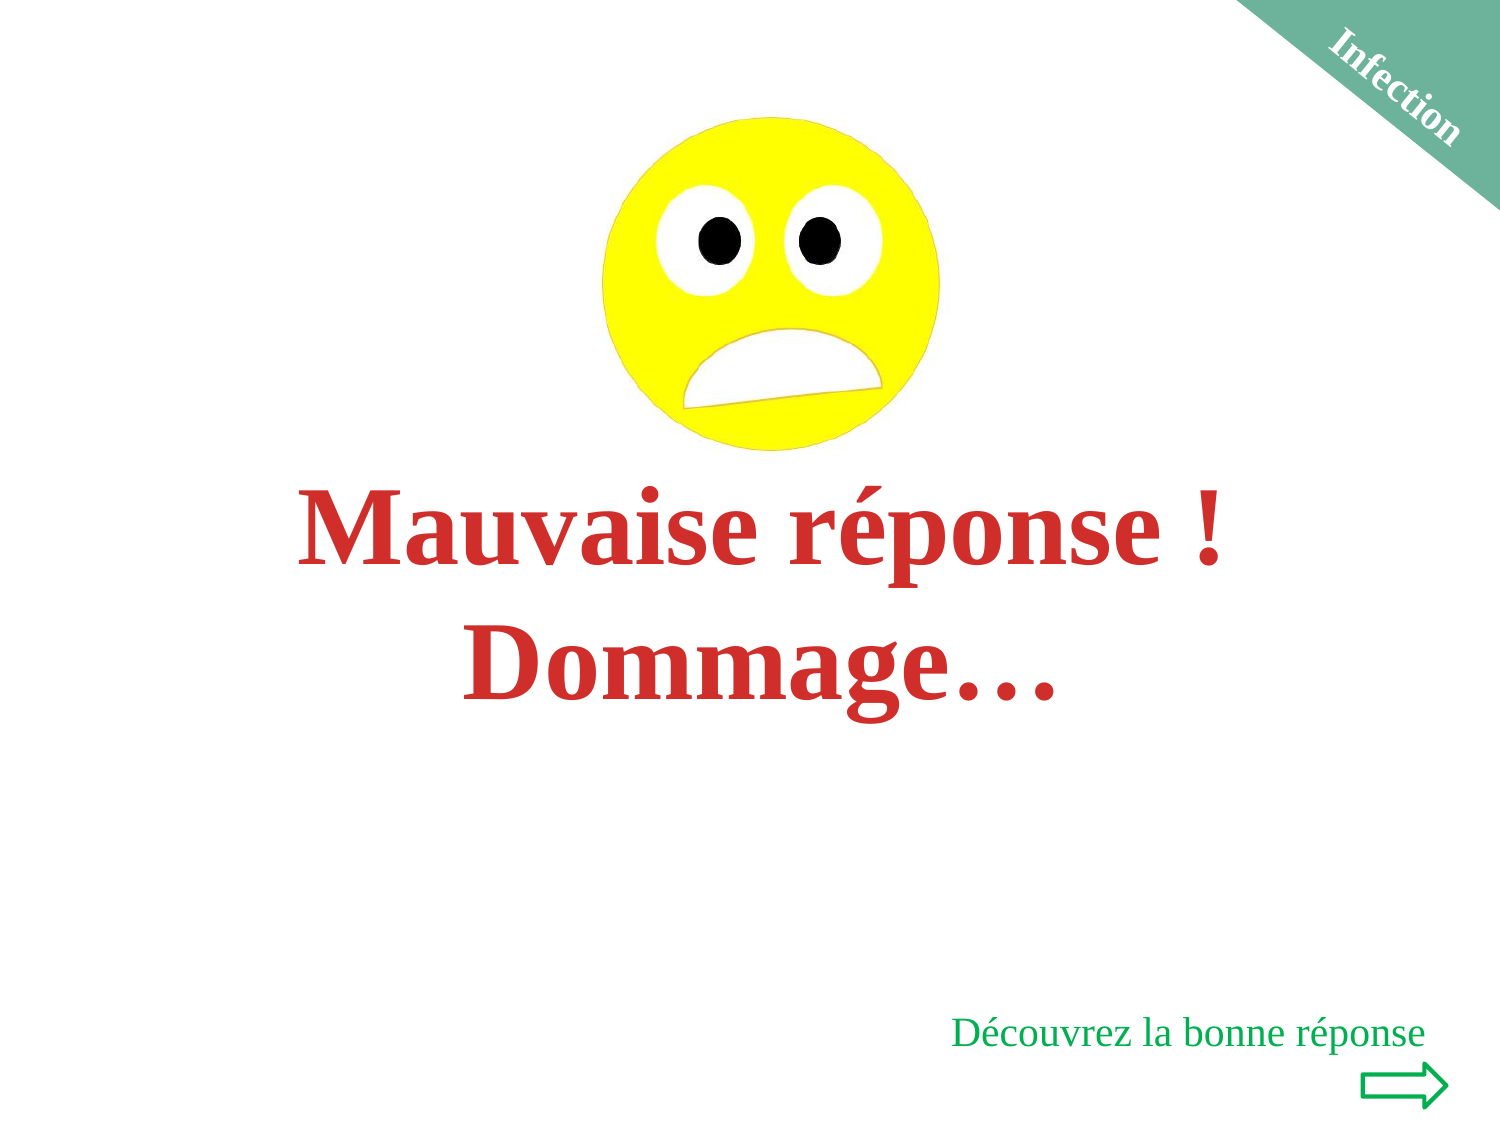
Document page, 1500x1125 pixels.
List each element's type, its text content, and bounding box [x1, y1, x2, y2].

text_box [1360, 1061, 1449, 1110]
text_box Infection [1305, 0, 1500, 204]
picture [575, 108, 950, 464]
text_box Découvrez la bonne réponse [936, 997, 1442, 1063]
text_box Mauvaise réponse ! Dommage… [281, 444, 1244, 730]
text_box [1233, 0, 1500, 214]
